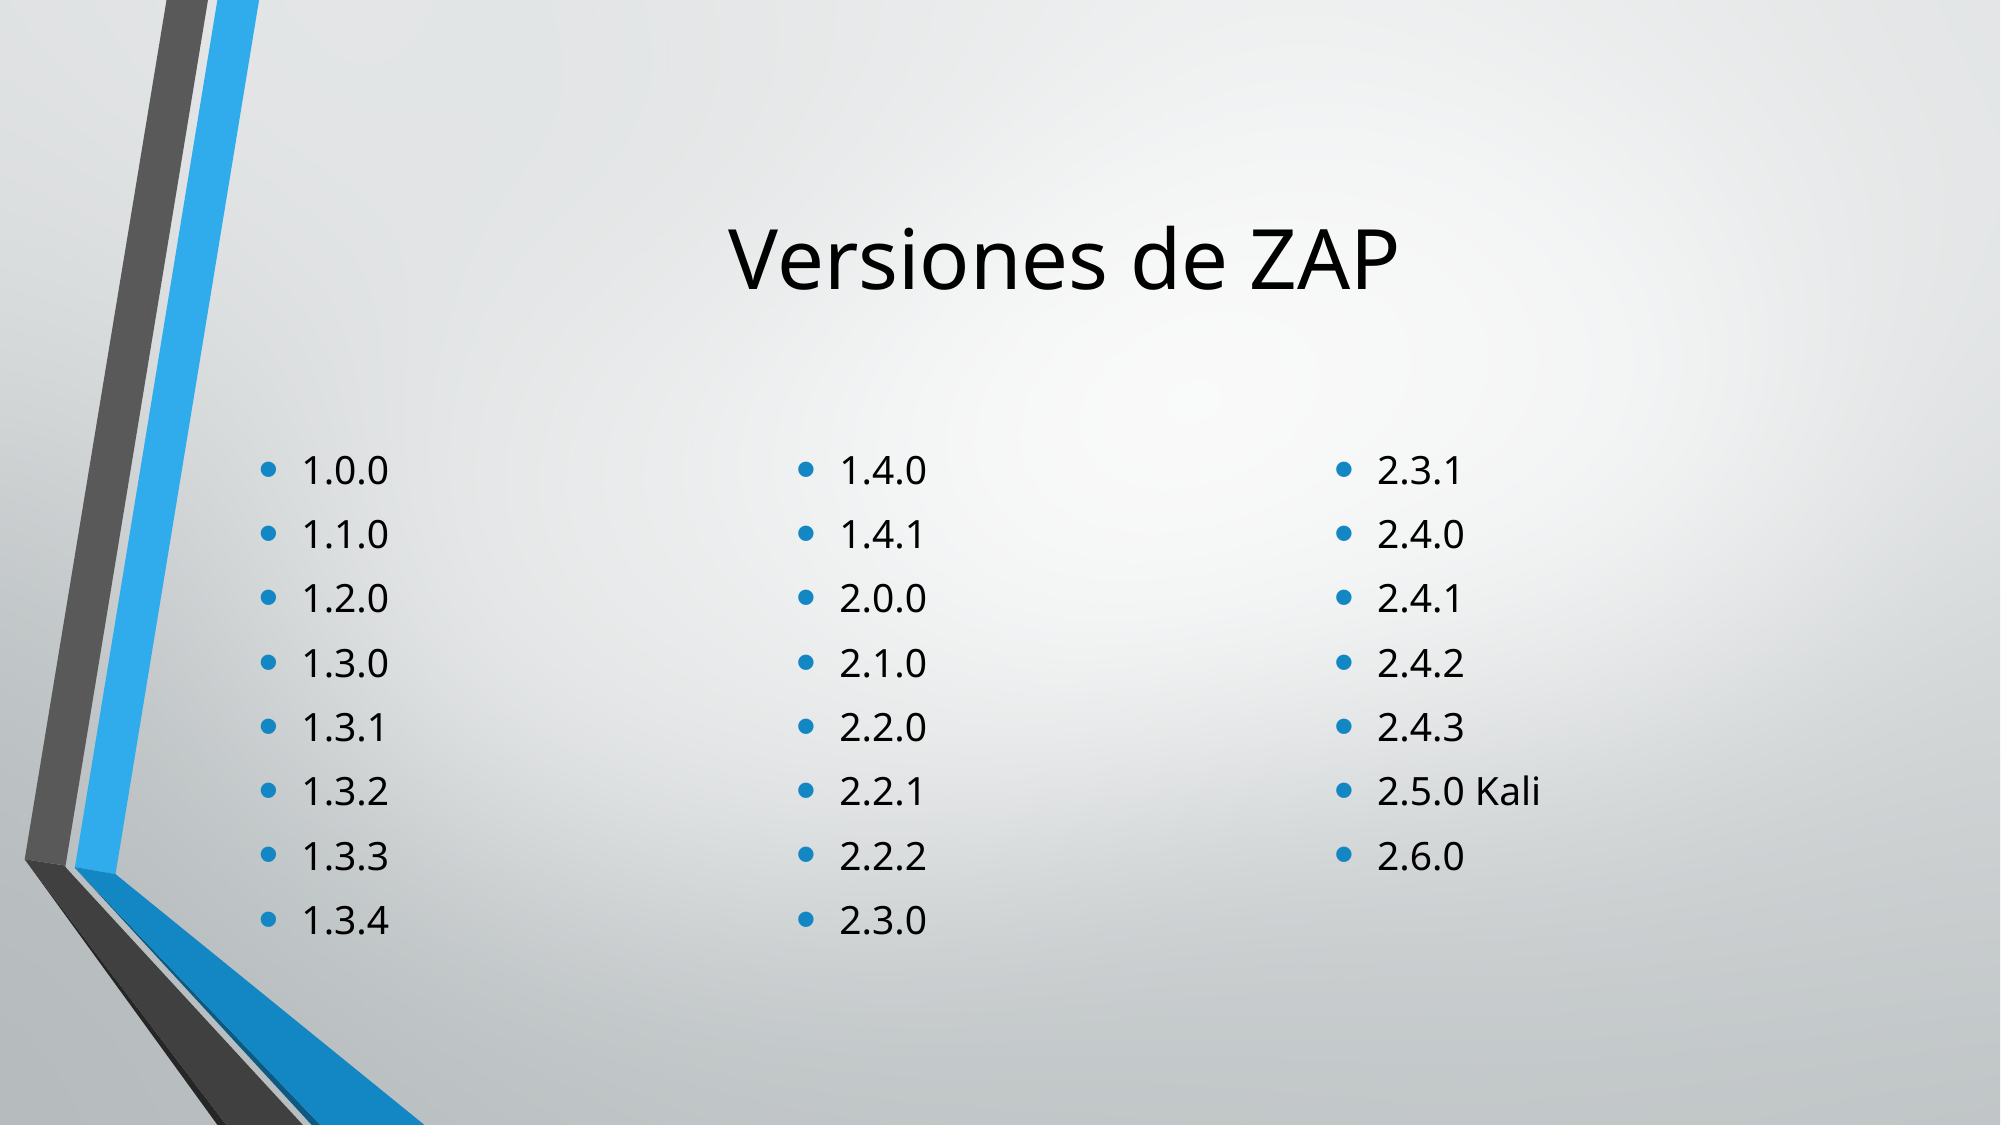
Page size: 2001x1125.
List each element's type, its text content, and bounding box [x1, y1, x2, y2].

list 1.0.0 1.1.0 1.2.0 1.3.0 1.3.1 1.3.2 1.3.3 1.3.4 1.4.0 1.4.1 2.0.0 2.1.0 2.2.0 2.2.1 2.2.2 2.3.0 2.3.1 2.4.0 2.4.1 2.4.2 2.4.3 2.5.0 Kali 2.6.0 [243, 437, 1887, 950]
title Versiones de ZAP [243, 112, 1887, 400]
